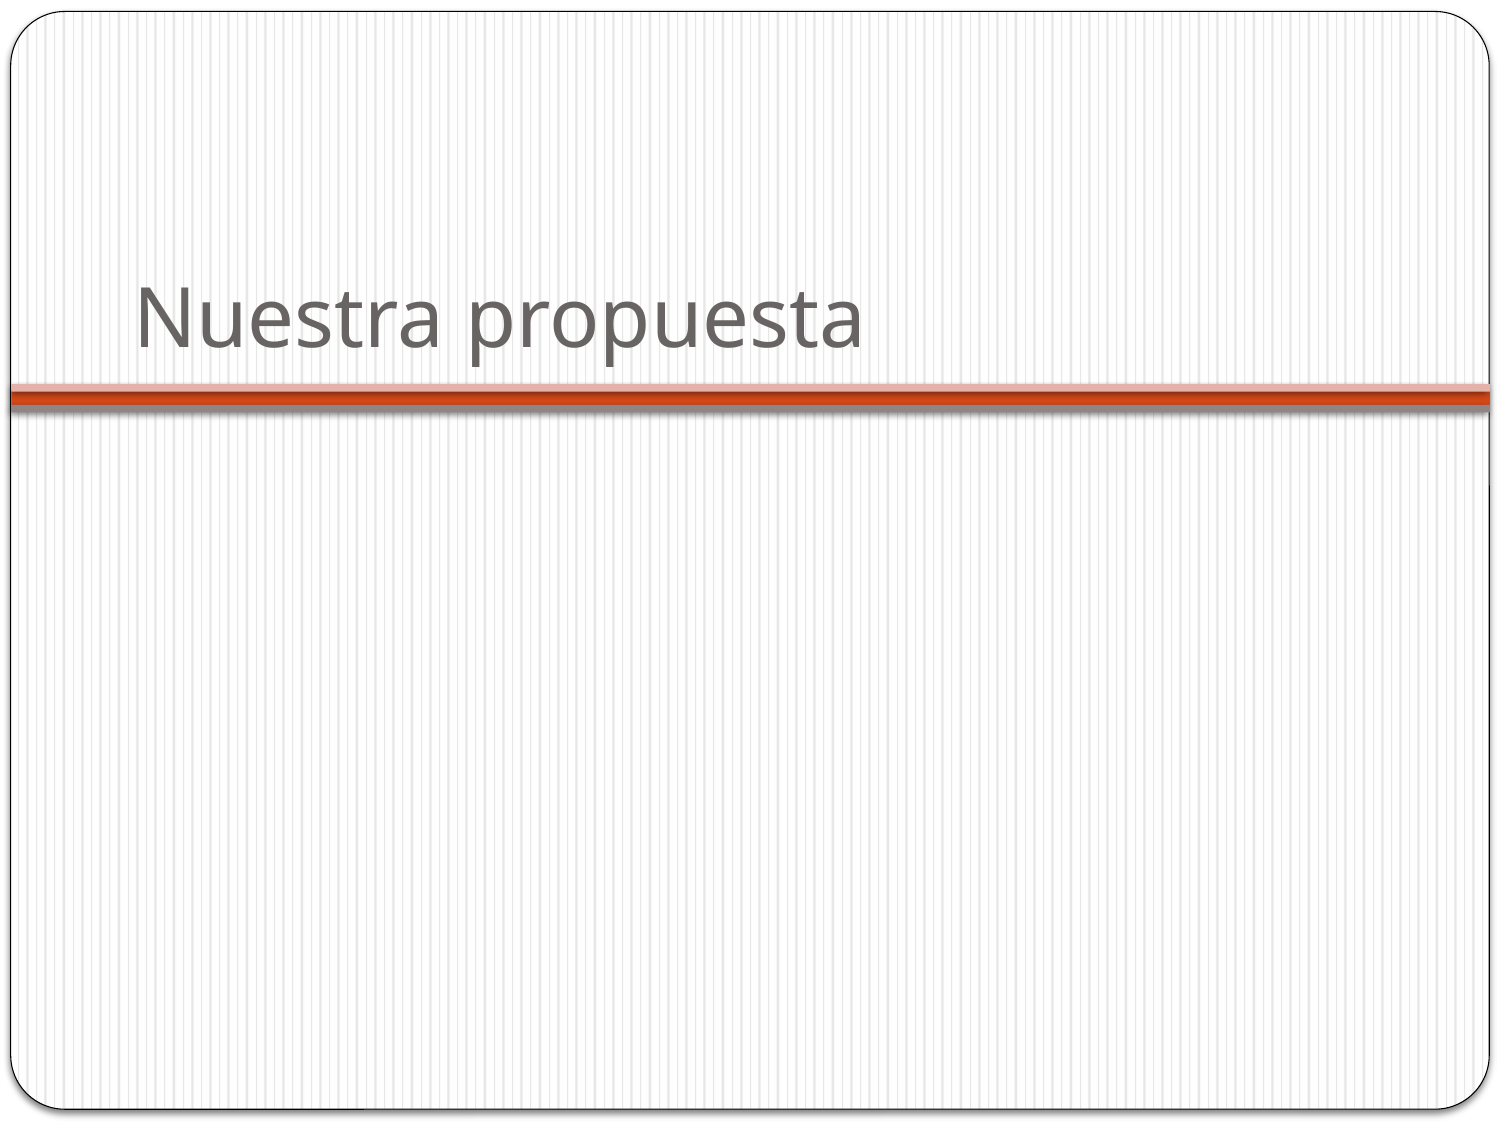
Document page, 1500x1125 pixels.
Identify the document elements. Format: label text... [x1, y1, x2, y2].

title Nuestra propuesta [118, 156, 1394, 380]
